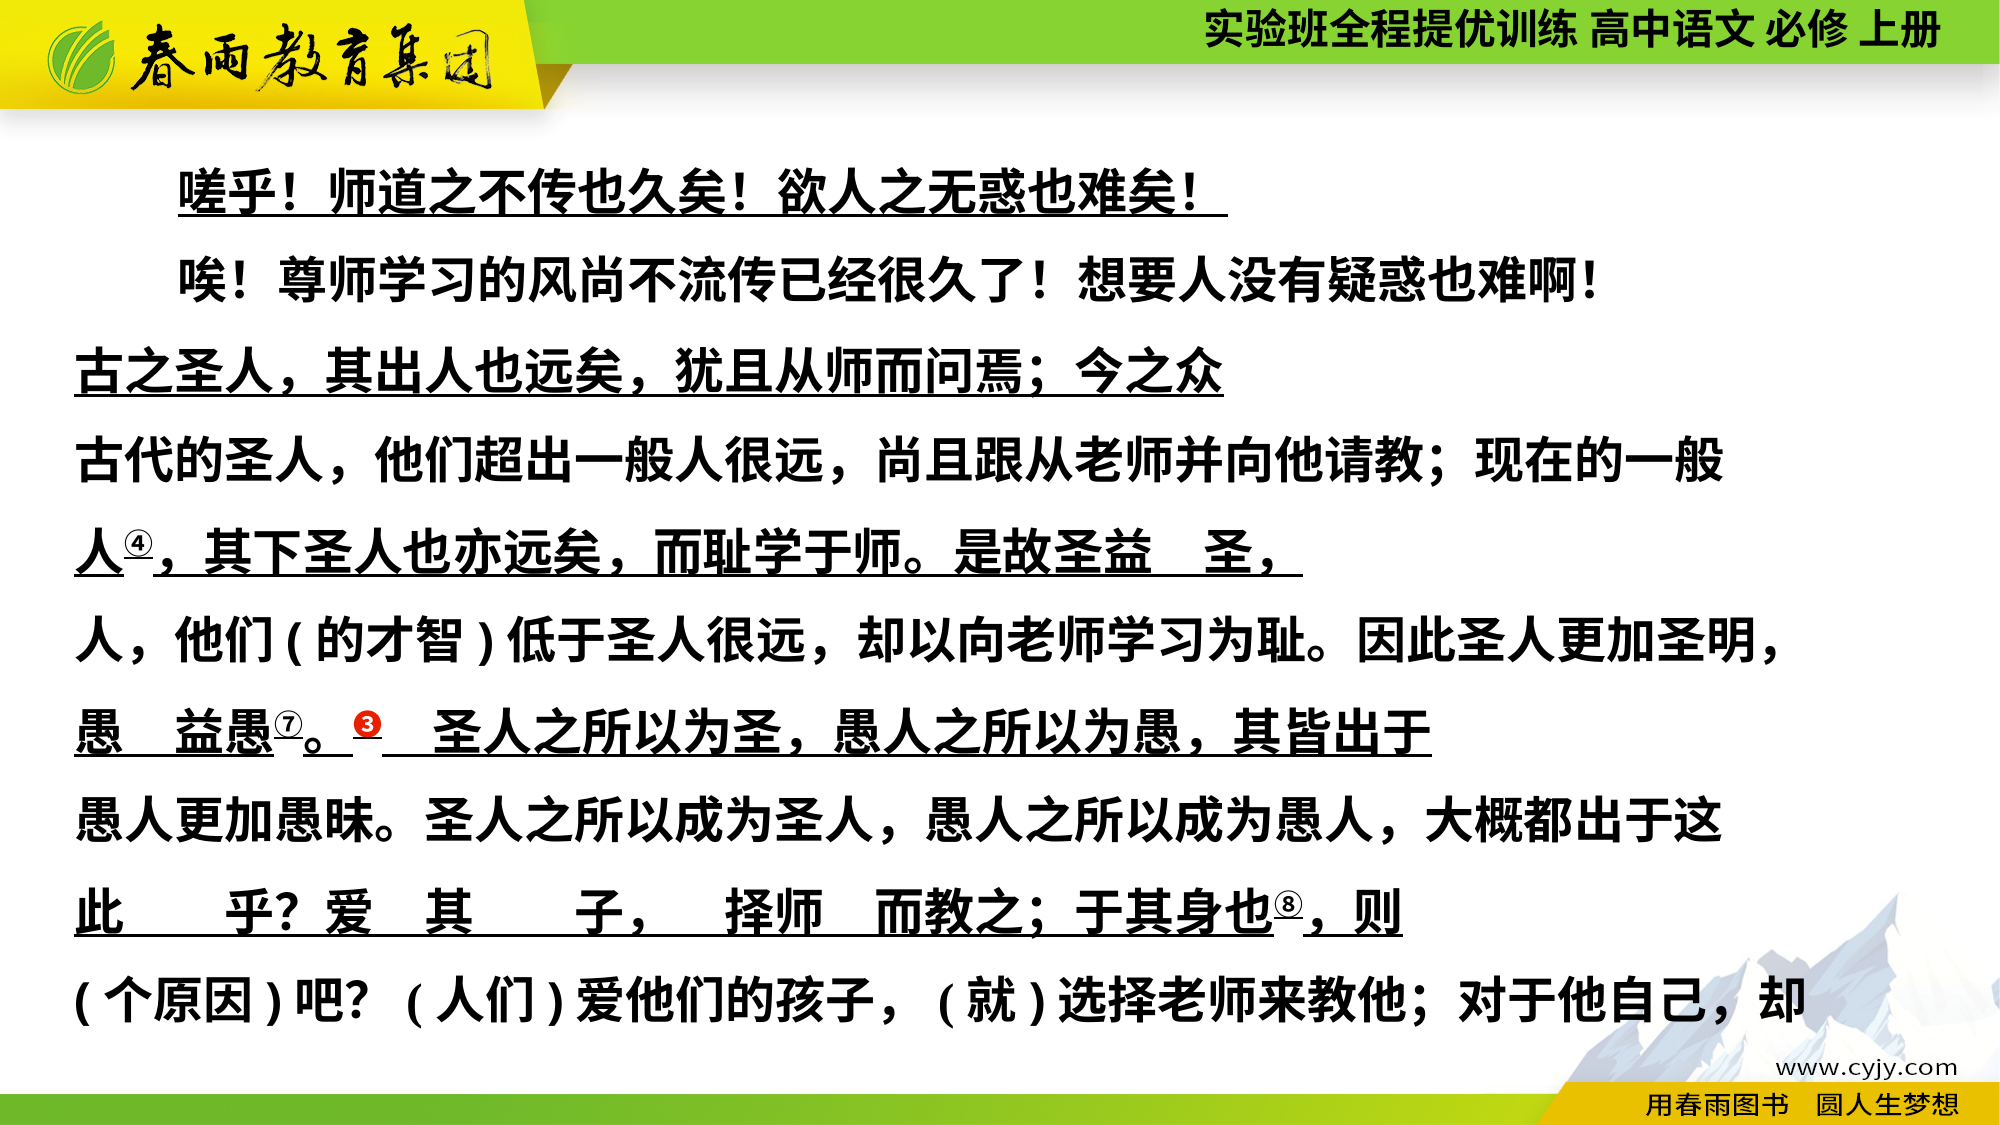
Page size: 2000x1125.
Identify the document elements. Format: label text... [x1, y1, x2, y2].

picture [0, 0, 2000, 1125]
text_box 唉！尊师学习的风尚不流传已经很久了！想要人没有疑惑也难啊！ 古代的圣人，他们超出一般人很远，尚且跟从老师并向他请教；现在的一般 人，他们(的才智)低于圣人很远，却以向老师学习为耻。因此圣人更加圣明， 愚人更加愚昧。圣人之所以成为圣人，愚人之所以成为愚人，大概都出于这 (个原因)吧？(人们)爱他们的孩子，(就)选择老师来教他；对于他自己，却 [59, 210, 1944, 1036]
